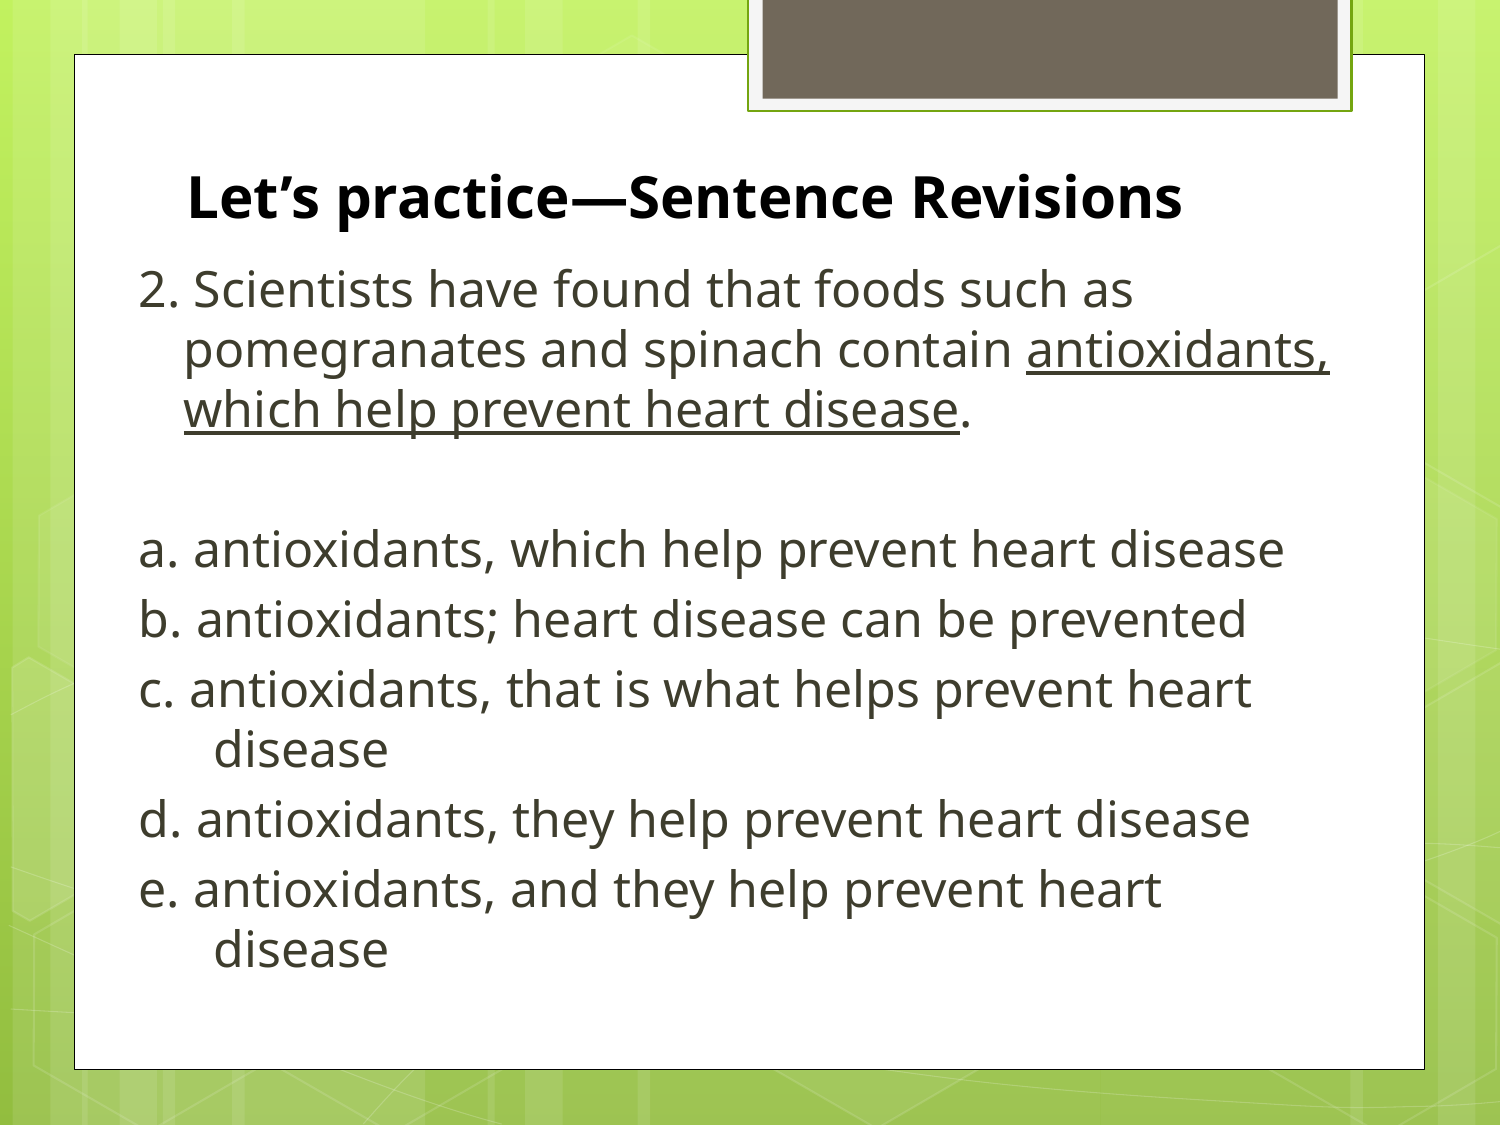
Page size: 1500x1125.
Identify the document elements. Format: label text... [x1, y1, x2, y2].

list 2. Scientists have found that foods such as pomegranates and spinach contain antioxidants, which help prevent heart disease. a. antioxidants, which help prevent heart disease b. antioxidants; heart disease can be prevented c. antioxidants, that is what helps prevent heart disease d. antioxidants, they help prevent heart disease e. antioxidants, and they help prevent heart disease [112, 249, 1363, 1013]
title Let’s practice—Sentence Revisions [171, 125, 1324, 238]
